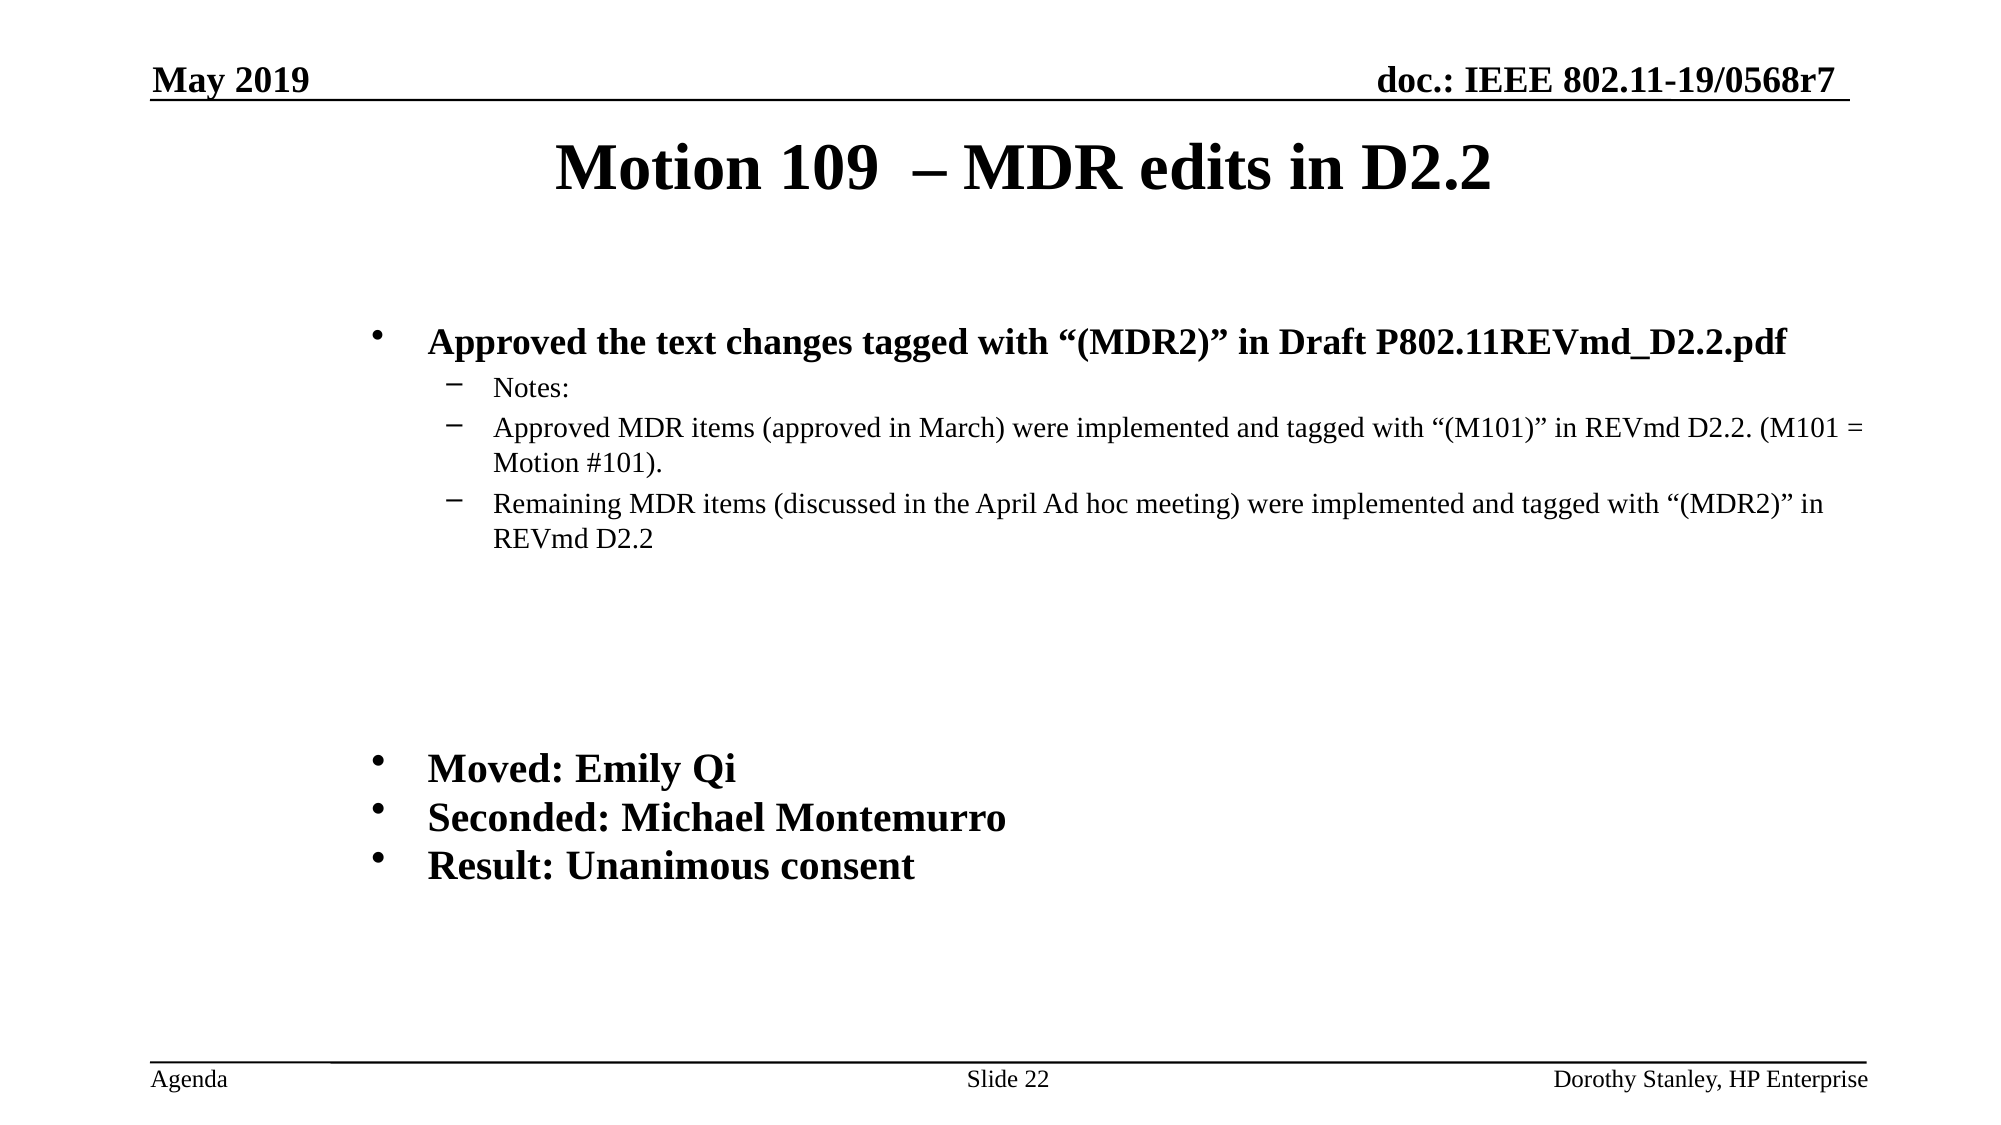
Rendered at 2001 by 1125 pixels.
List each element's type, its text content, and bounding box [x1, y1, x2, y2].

title Motion 109 – MDR edits in D2.2 [200, 75, 1850, 250]
slide_number Slide 22 [966, 1062, 1051, 1093]
list Approved the text changes tagged with “(MDR2)” in Draft P802.11REVmd_D2.2.pdf Notes: Approved MDR items (approved in March) were implemented and tagged with “(M101)” in REVmd D2.2. (M101 = Motion #101). Remaining MDR items (discussed in the April Ad hoc meeting) were implemented and tagged with “(MDR2)” in REVmd D2.2 Moved: Emily Qi Seconded: Michael Montemurro Result: Unanimous consent [356, 251, 1911, 1002]
footer Dorothy Stanley, HP Enterprise [1549, 1062, 1869, 1093]
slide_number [152, 54, 567, 100]
